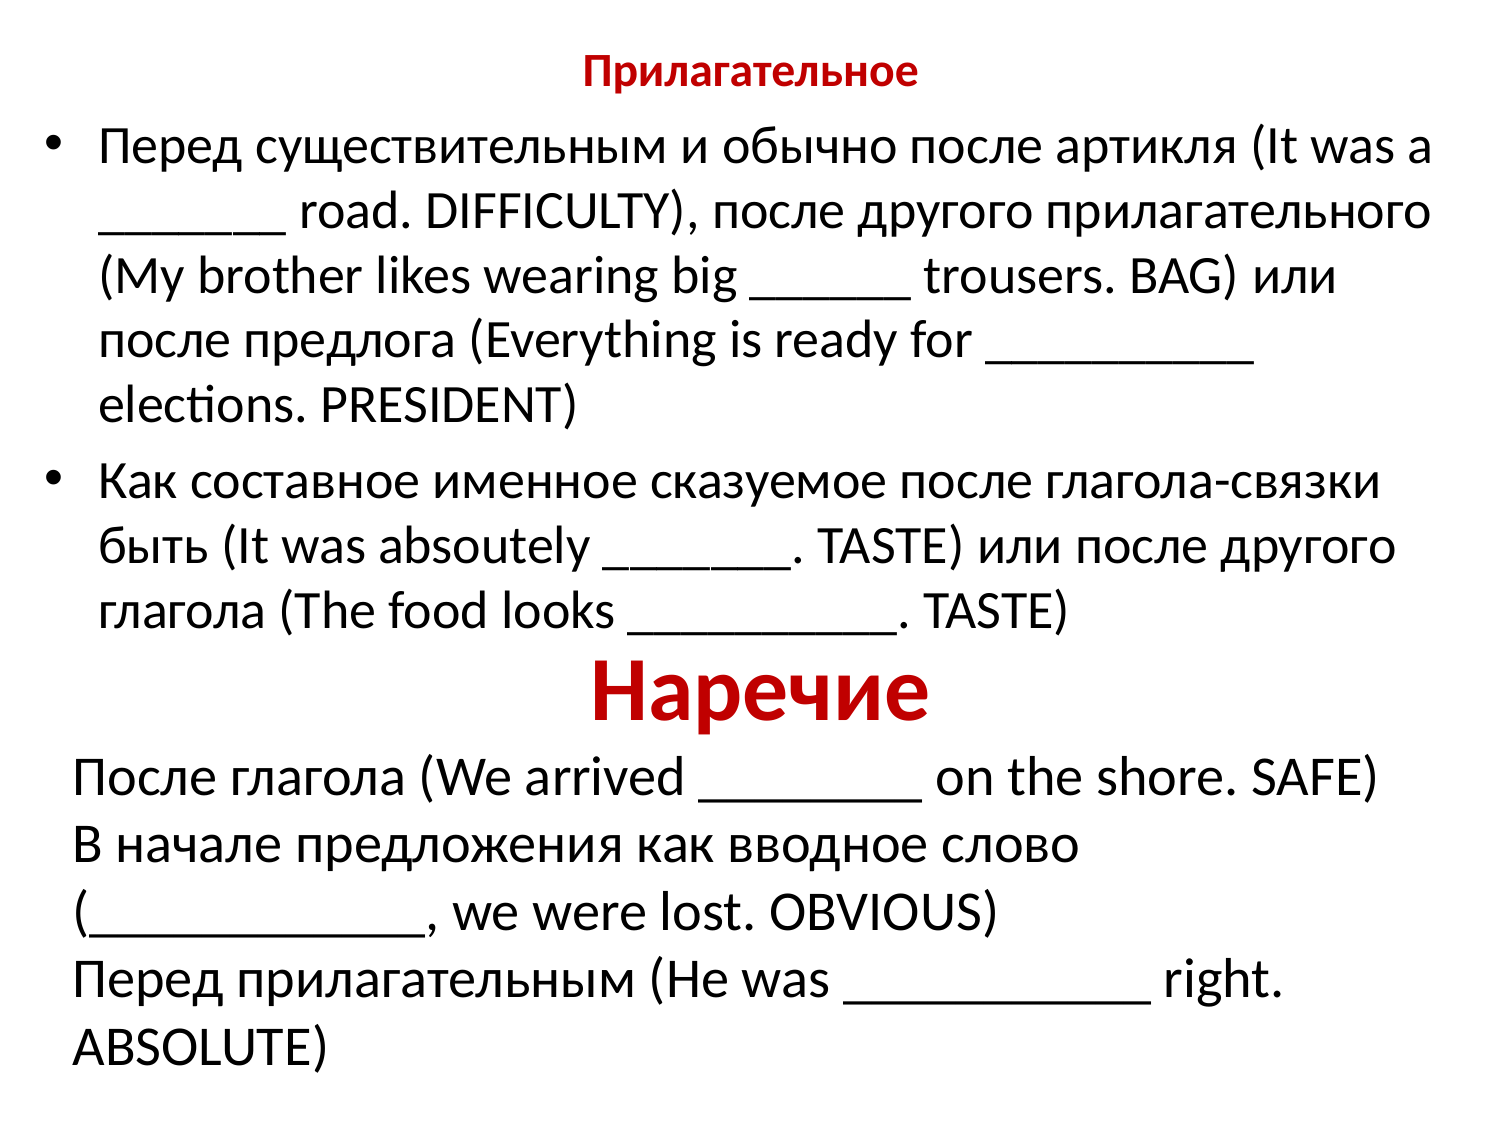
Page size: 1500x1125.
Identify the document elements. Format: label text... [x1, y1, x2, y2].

title Прилагательное [76, 30, 1425, 101]
list Перед существительным и обычно после артикля (It was a _______ road. DIFFICULTY), после другого прилагательного (My brother likes wearing big ______ trousers. BAG) или после предлога (Everything is ready for __________ elections. PRESIDENT) Как составное именное сказуемое после глагола-связки быть (It was absoutely _______. TASTE) или после другого глагола (The food looks __________. TASTE) [29, 101, 1471, 657]
text_box Наречие После глагола (We arrived ________ on the shore. SAFE) В начале предложения как вводное слово (____________, we were lost. OBVIOUS) Перед прилагательным (He was ___________ right. ABSOLUTE) [57, 621, 1464, 1084]
